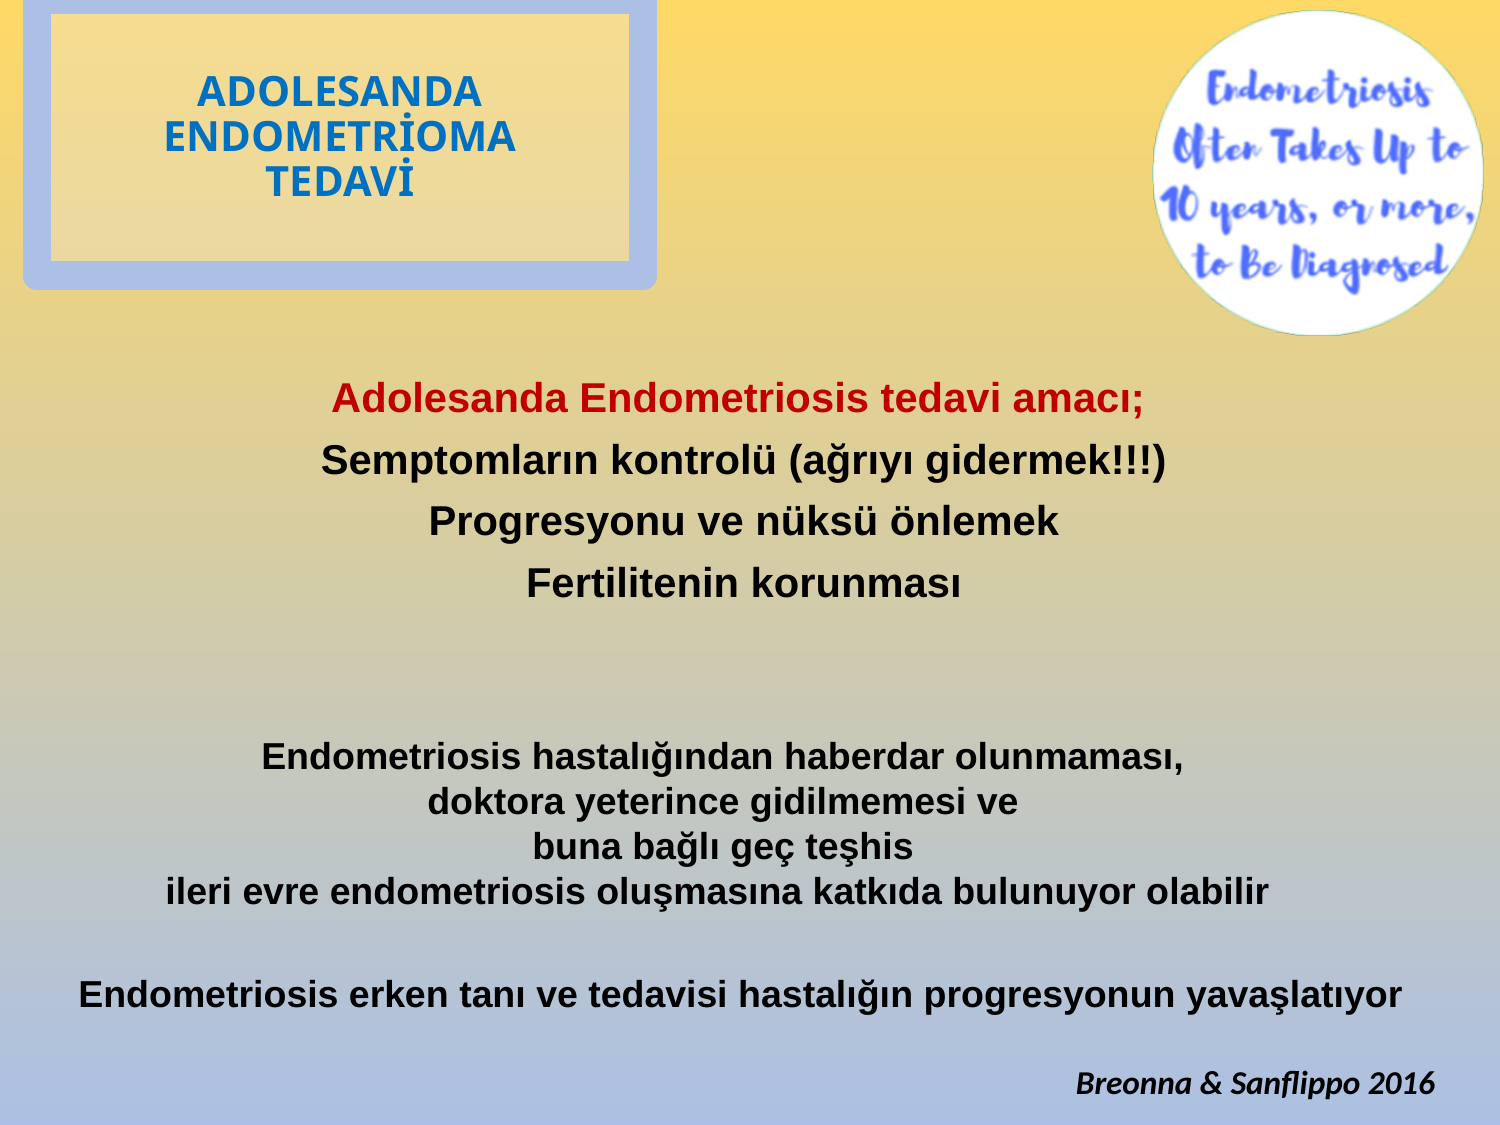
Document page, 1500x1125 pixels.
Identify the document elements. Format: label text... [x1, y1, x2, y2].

text_box Endometriosis erken tanı ve tedavisi hastalığın progresyonun yavaşlatıyor [63, 962, 1488, 1023]
text_box Endometriosis hastalığından haberdar olunmaması, doktora yeterince gidilmemesi ve buna bağlı geç teşhis ileri evre endometriosis oluşmasına katkıda bulunuyor olabilir [0, 724, 1469, 920]
table_cell Semptomların kontrolü (ağrıyı gidermek!!!) [253, 429, 1235, 491]
table_cell Progresyonu ve nüksü önlemek [253, 491, 1235, 552]
table_cell Fertilitenin korunması [253, 552, 1235, 614]
title ADOLESANDA ENDOMETRİOMA TEDAVİ [36, 0, 644, 276]
text_box Breonna & Sanflippo 2016 [1061, 1053, 1500, 1109]
picture [1151, 9, 1485, 337]
table_header Adolesanda Endometriosis tedavi amacı; [253, 368, 1235, 429]
